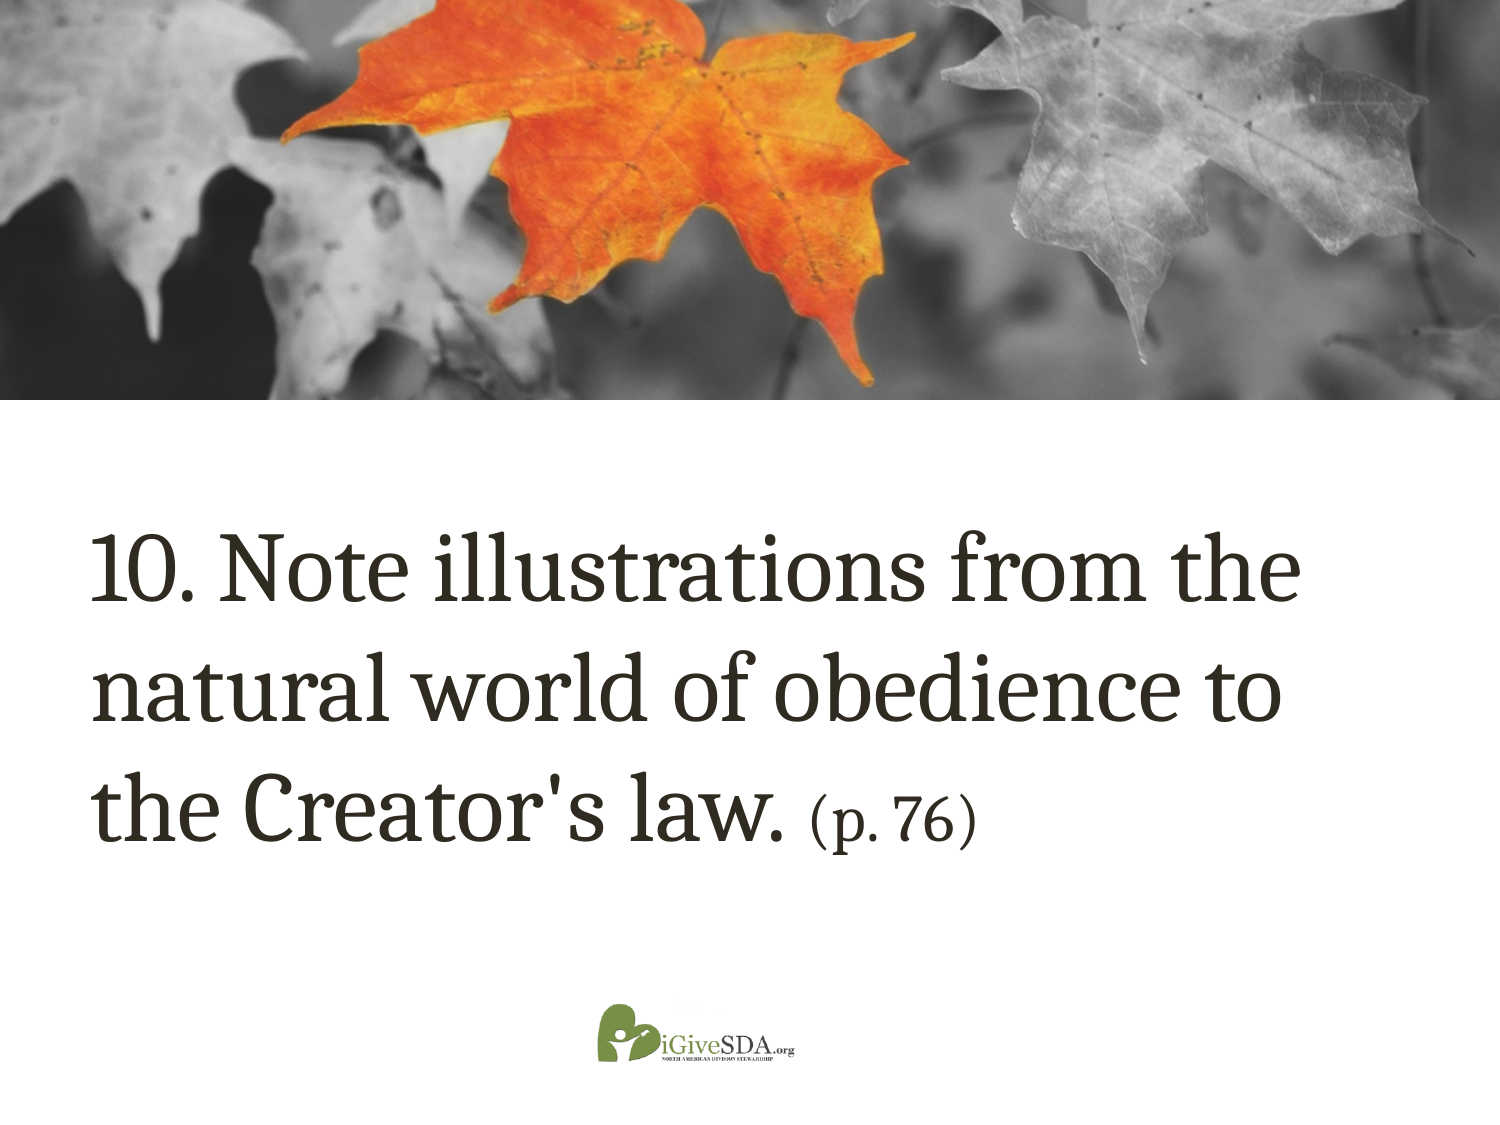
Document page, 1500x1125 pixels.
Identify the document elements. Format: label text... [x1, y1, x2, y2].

picture [0, 0, 1500, 400]
picture [580, 989, 804, 1077]
title 10. Note illustrations from the natural world of obedience to the Creator's law. (p. 76) [75, 437, 1425, 925]
